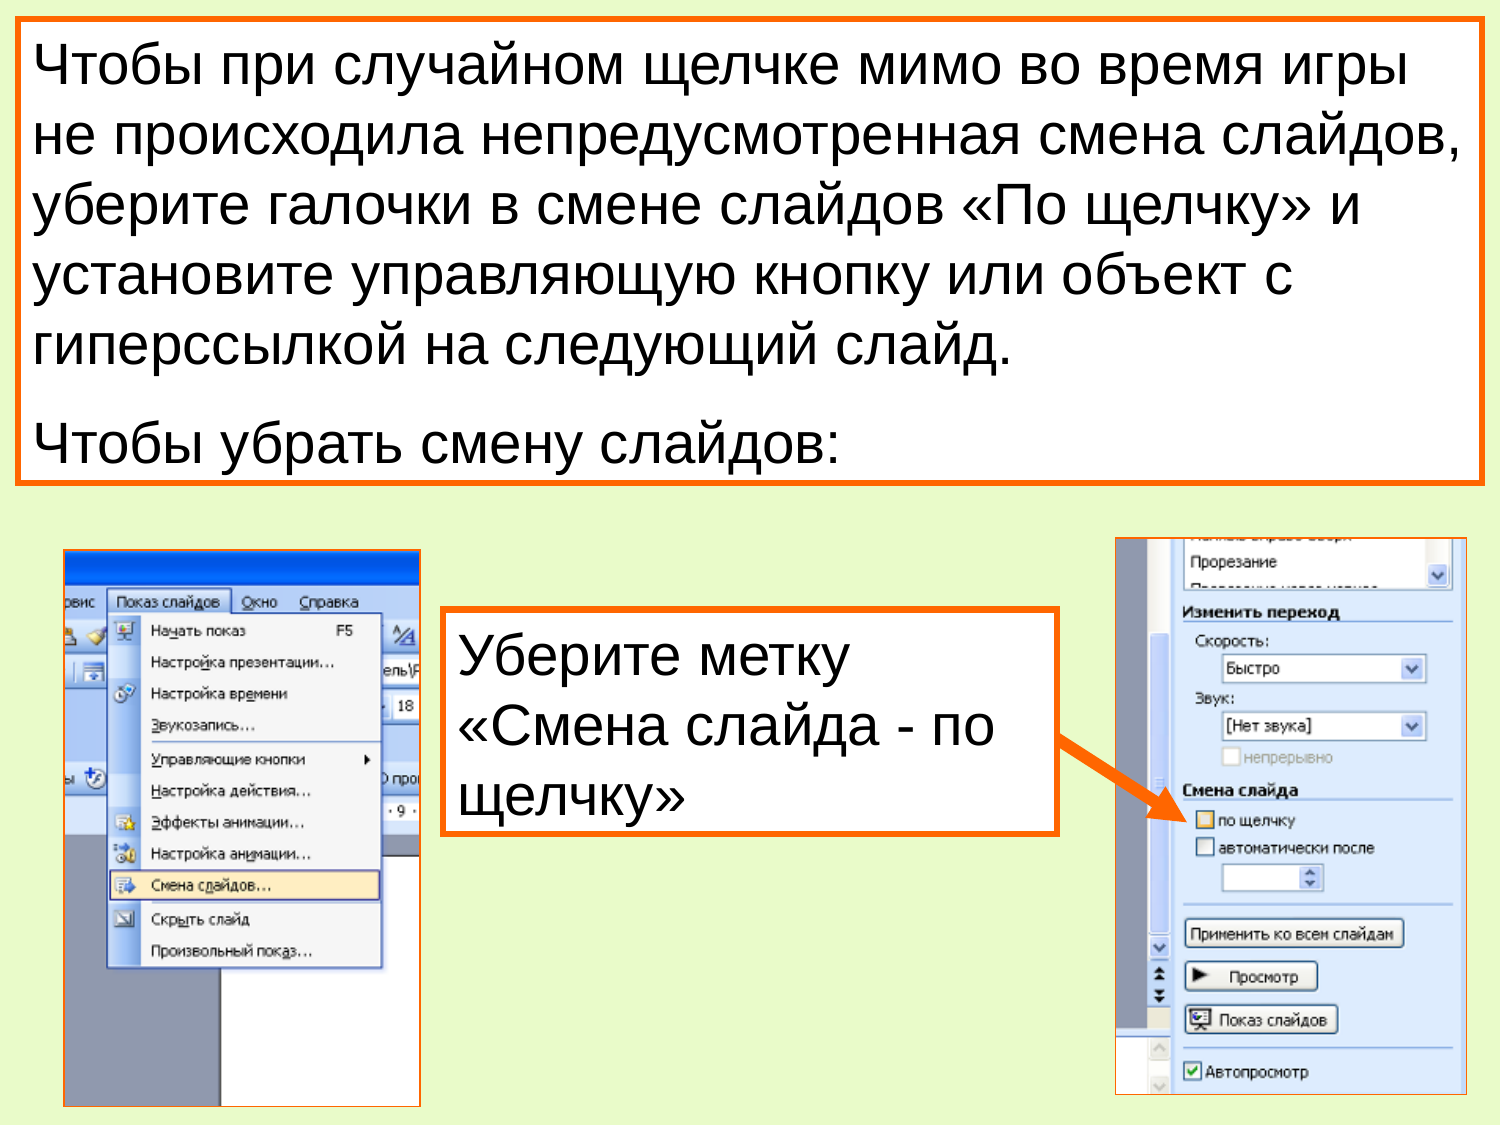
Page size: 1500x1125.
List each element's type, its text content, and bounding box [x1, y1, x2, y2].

text_box Чтобы при случайном щелчке мимо во время игры не происходила непредусмотренная смена слайдов, уберите галочки в смене слайдов «По щелчку» и установите управляющую кнопку или объект с гиперссылкой на следующий слайд. Чтобы убрать смену слайдов: [17, 18, 1483, 483]
text_box Уберите метку «Смена слайда - по щелчку» [442, 609, 1057, 835]
picture [64, 550, 420, 1106]
picture [1116, 538, 1466, 1094]
